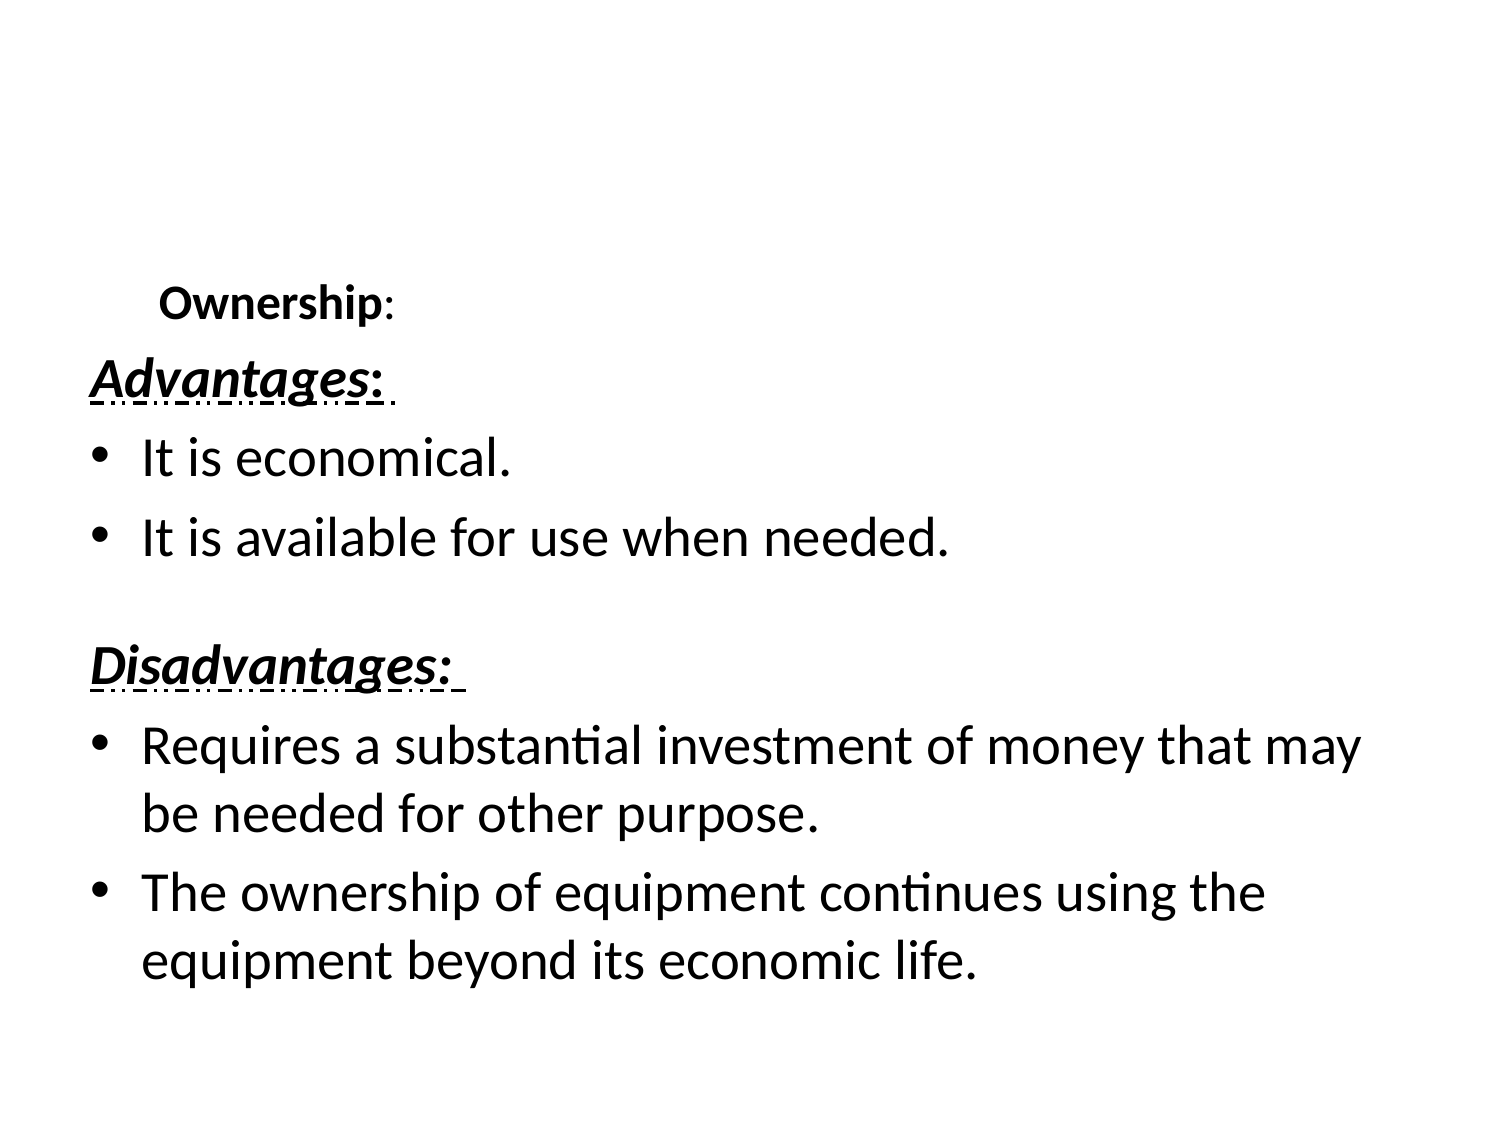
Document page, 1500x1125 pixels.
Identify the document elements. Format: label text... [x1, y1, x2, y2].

list Ownership: Advantages: It is economical. It is available for use when needed. Disadvantages: Requires a substantial investment of money that may be needed for other purpose. The ownership of equipment continues using the equipment beyond its economic life. [75, 262, 1425, 1005]
